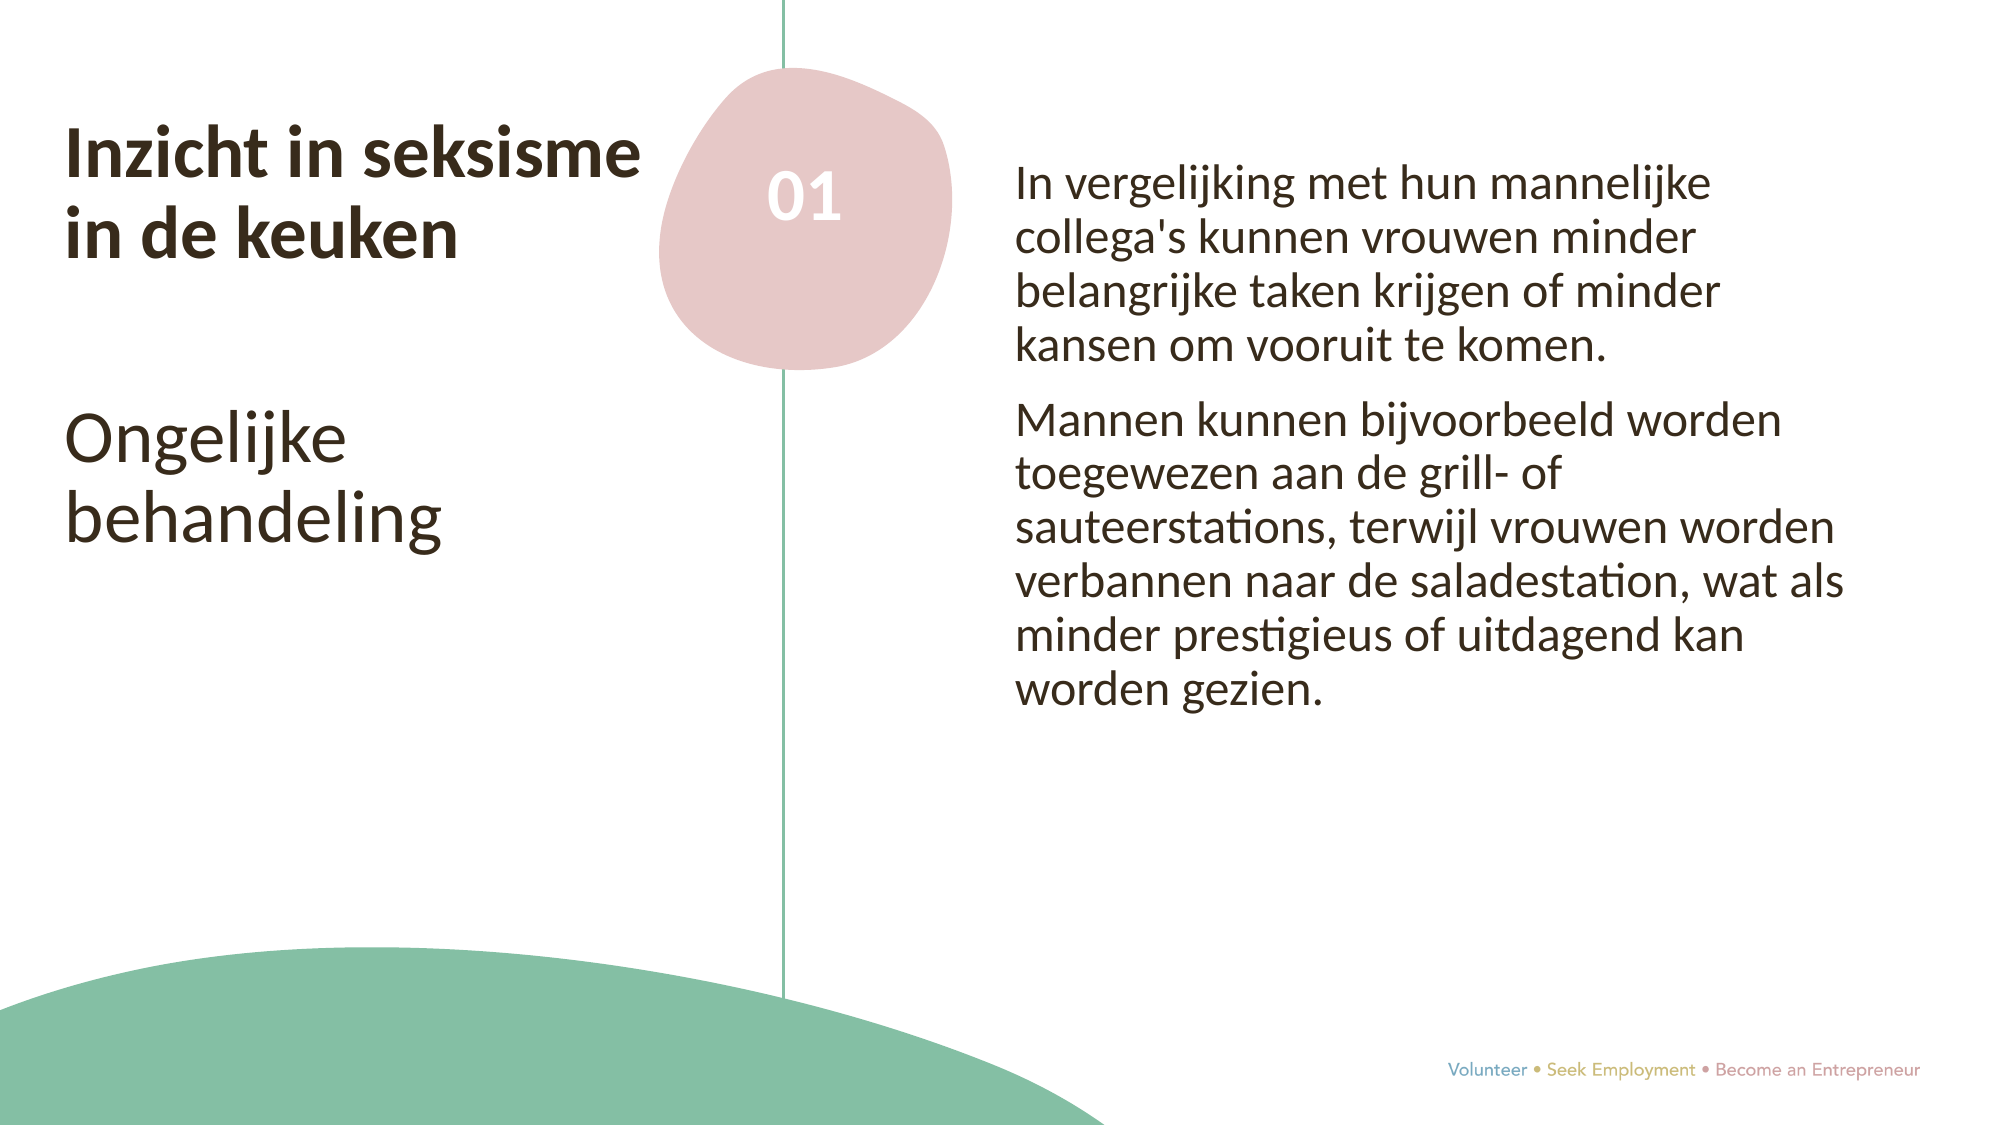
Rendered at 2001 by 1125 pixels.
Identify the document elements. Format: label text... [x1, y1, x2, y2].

list In vergelijking met hun mannelijke collega's kunnen vrouwen minder belangrijke taken krijgen of minder kansen om vooruit te komen. Mannen kunnen bijvoorbeeld worden toegewezen aan de grill- of sauteerstations, terwijl vrouwen worden verbannen naar de saladestation, wat als minder prestigieus of uitdagend kan worden gezien. [999, 148, 1882, 841]
list Inzicht in seksisme in de keuken Ongelijke behandeling [50, 105, 661, 837]
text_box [0, 837, 1418, 1125]
picture [1418, 1046, 1971, 1103]
list 01 [710, 148, 900, 290]
